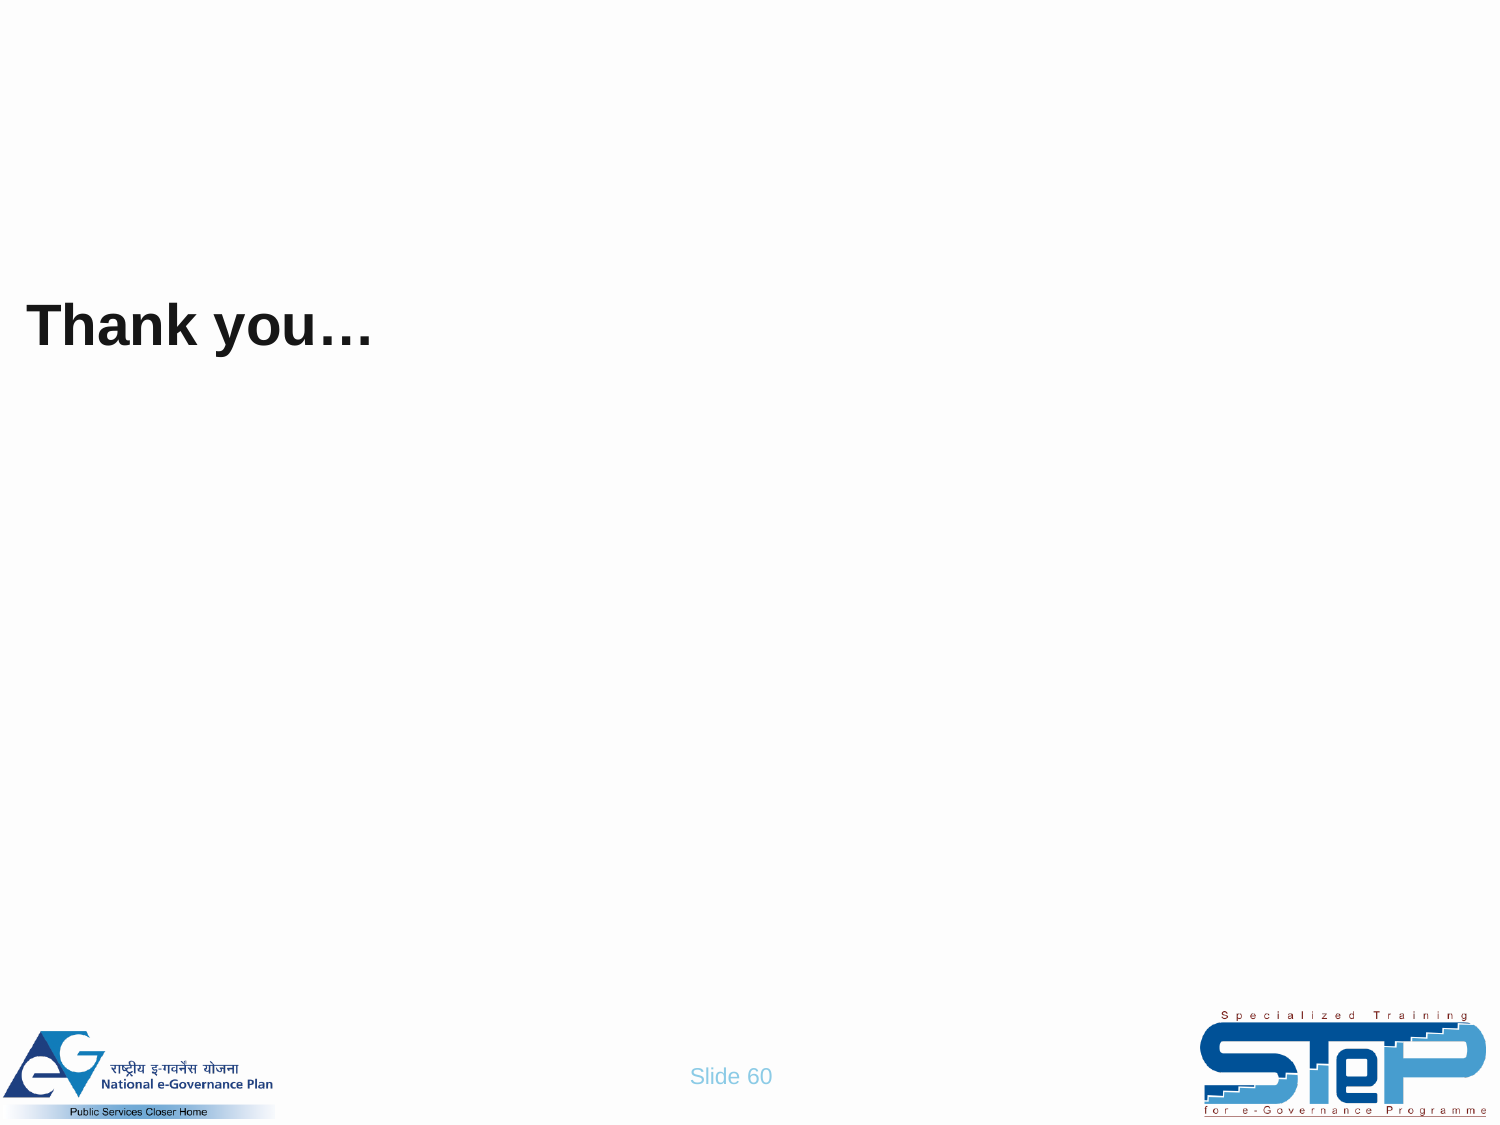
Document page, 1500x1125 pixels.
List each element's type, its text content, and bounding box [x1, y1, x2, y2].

picture [1200, 1011, 1486, 1117]
picture [2, 1031, 275, 1119]
list Thank you… [26, 287, 1474, 999]
